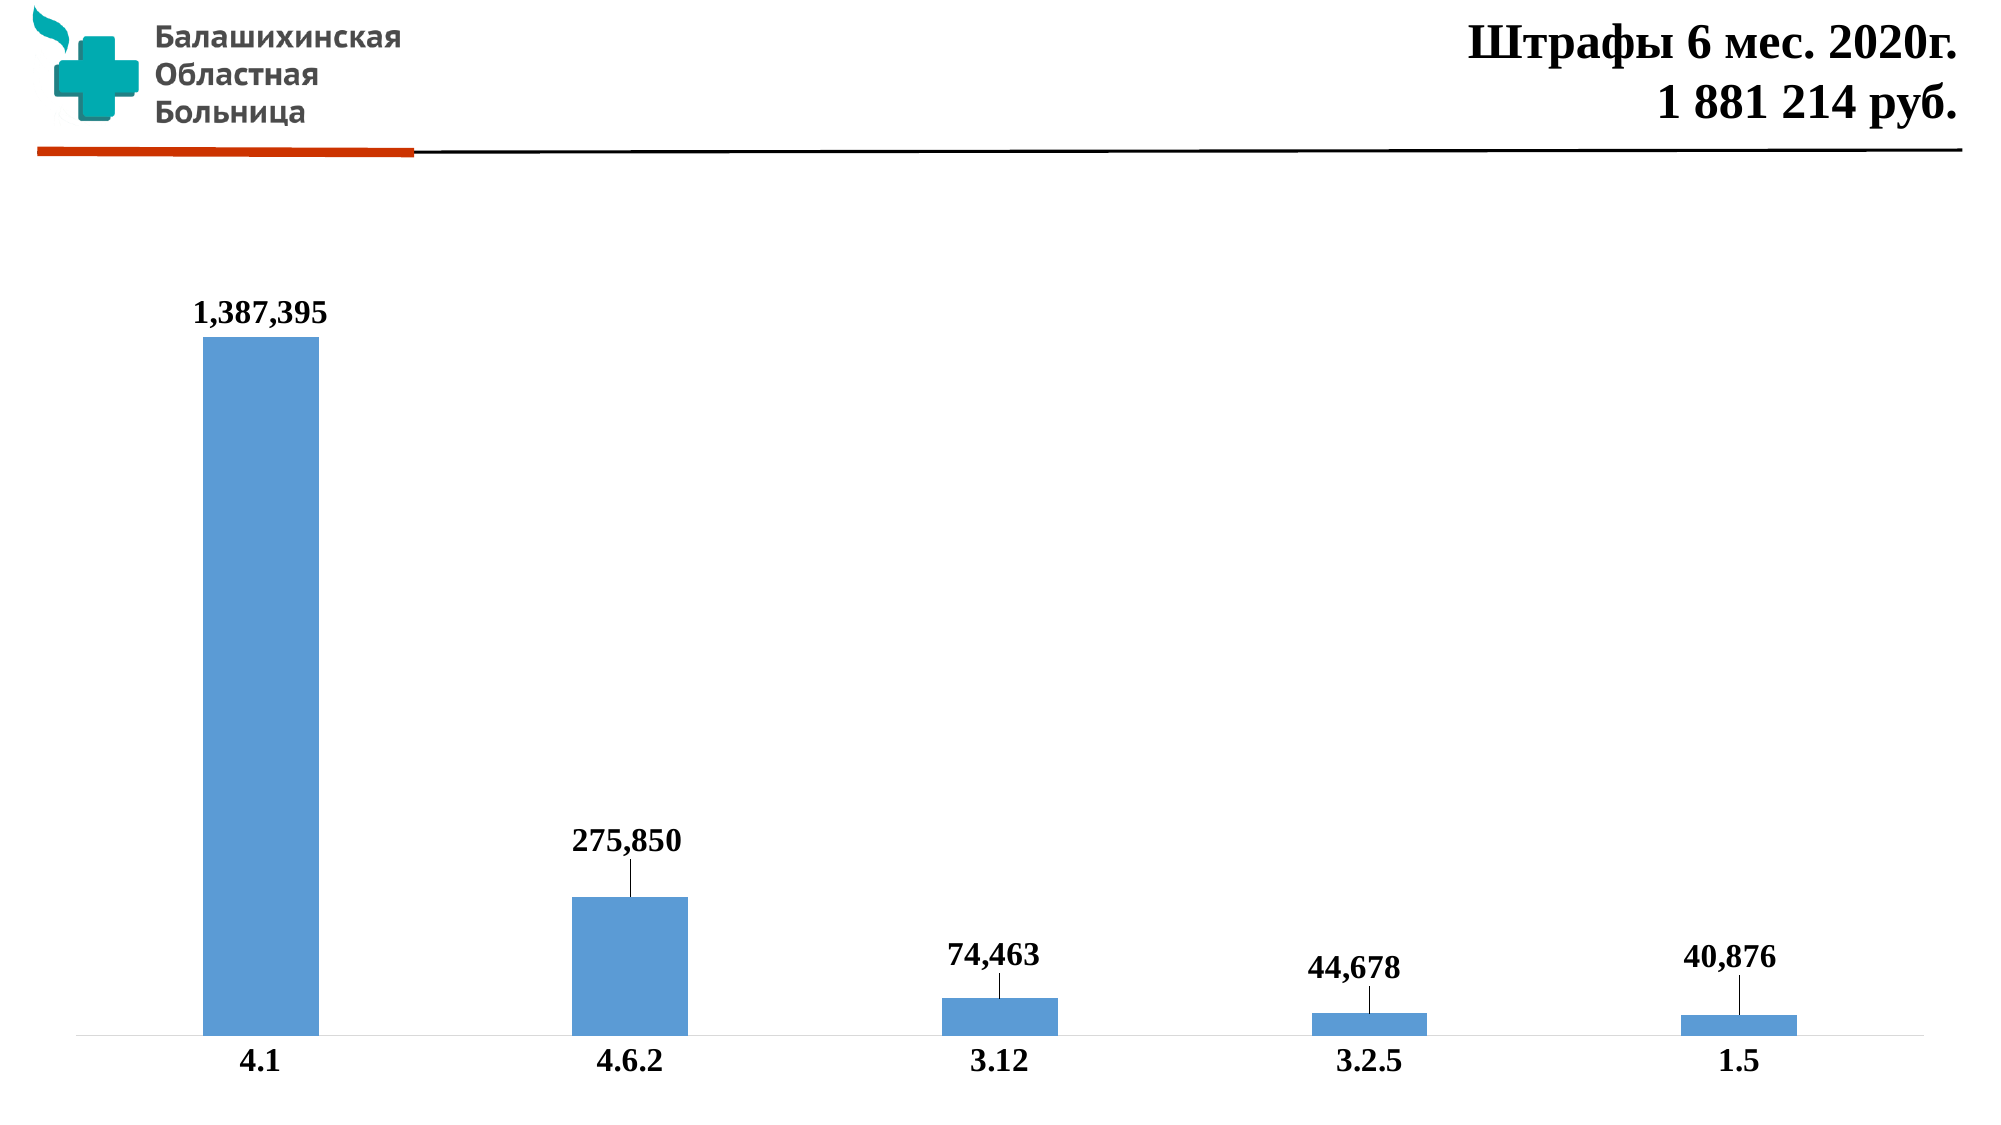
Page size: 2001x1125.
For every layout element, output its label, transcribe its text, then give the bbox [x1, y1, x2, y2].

text_box Штрафы 6 мес. 2020г. 1 881 214 руб. [1452, 1, 1973, 137]
chart [37, 212, 1963, 1097]
picture [24, 5, 415, 126]
